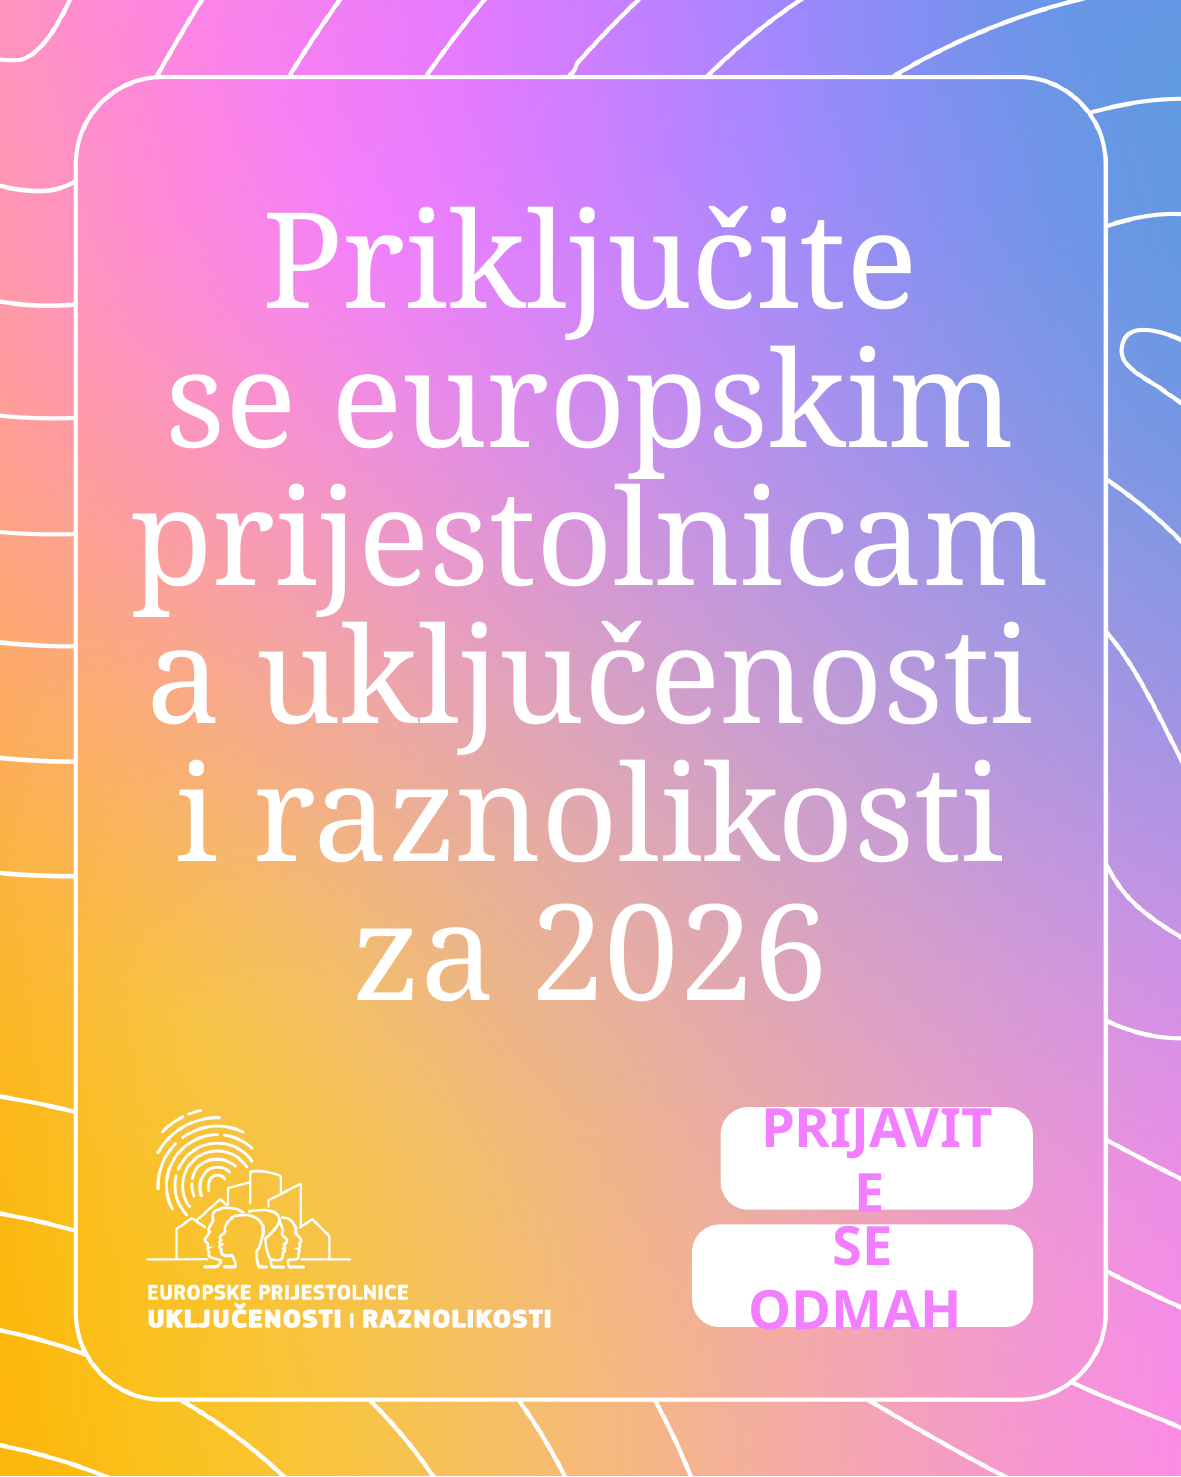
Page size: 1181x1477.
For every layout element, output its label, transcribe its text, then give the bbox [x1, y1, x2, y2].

picture [0, 0, 1181, 1476]
title Priključite se europskim prijestolnicama uključenosti i raznolikosti za 2026 [88, 148, 1093, 1076]
text_box PRIJAVITE [734, 1121, 1019, 1196]
text_box SE ODMAH [706, 1238, 1020, 1313]
